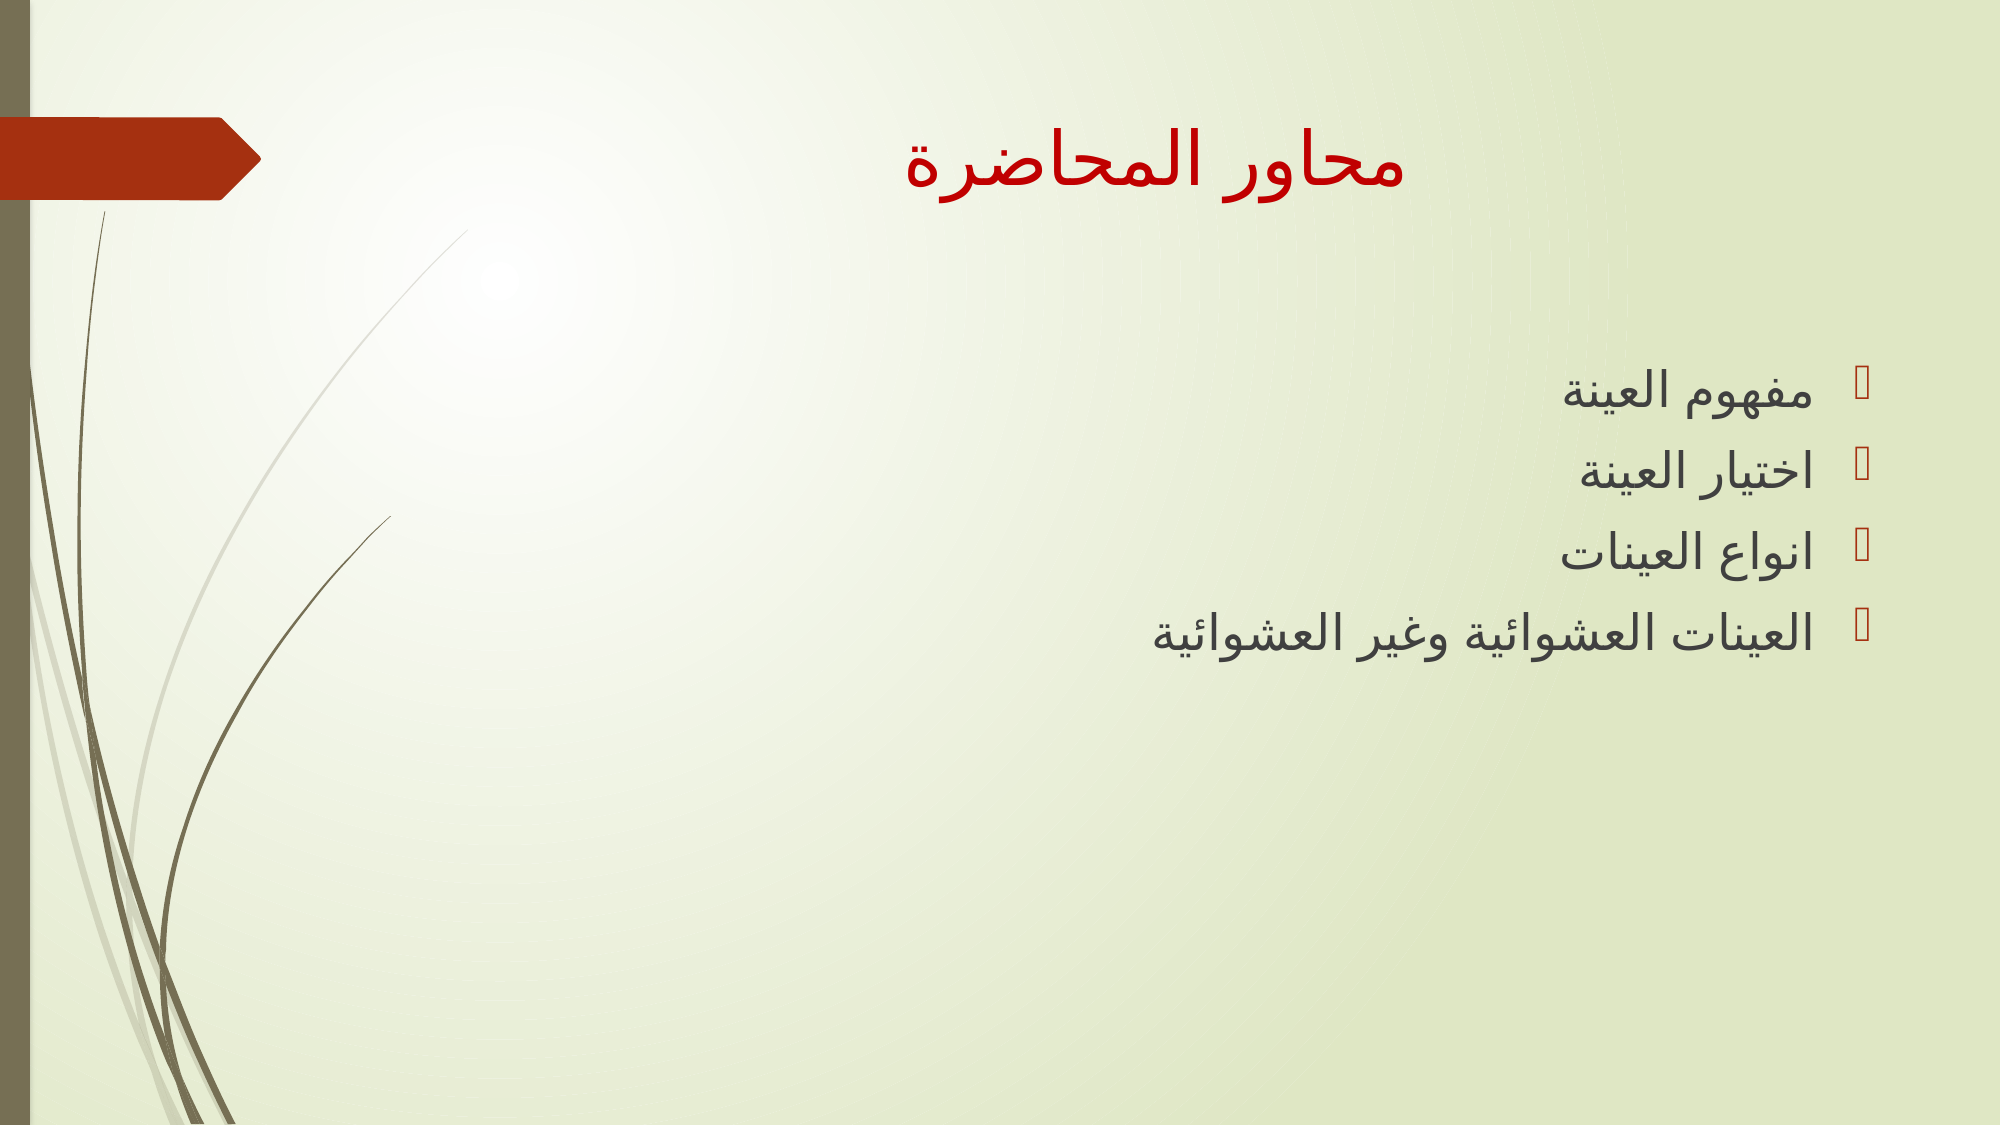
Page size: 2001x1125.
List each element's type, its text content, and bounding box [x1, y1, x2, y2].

list مفهوم العينة اختيار العينة انواع العينات العينات العشوائية وغير العشوائية [424, 350, 1888, 970]
title محاور المحاضرة [425, 102, 1888, 313]
